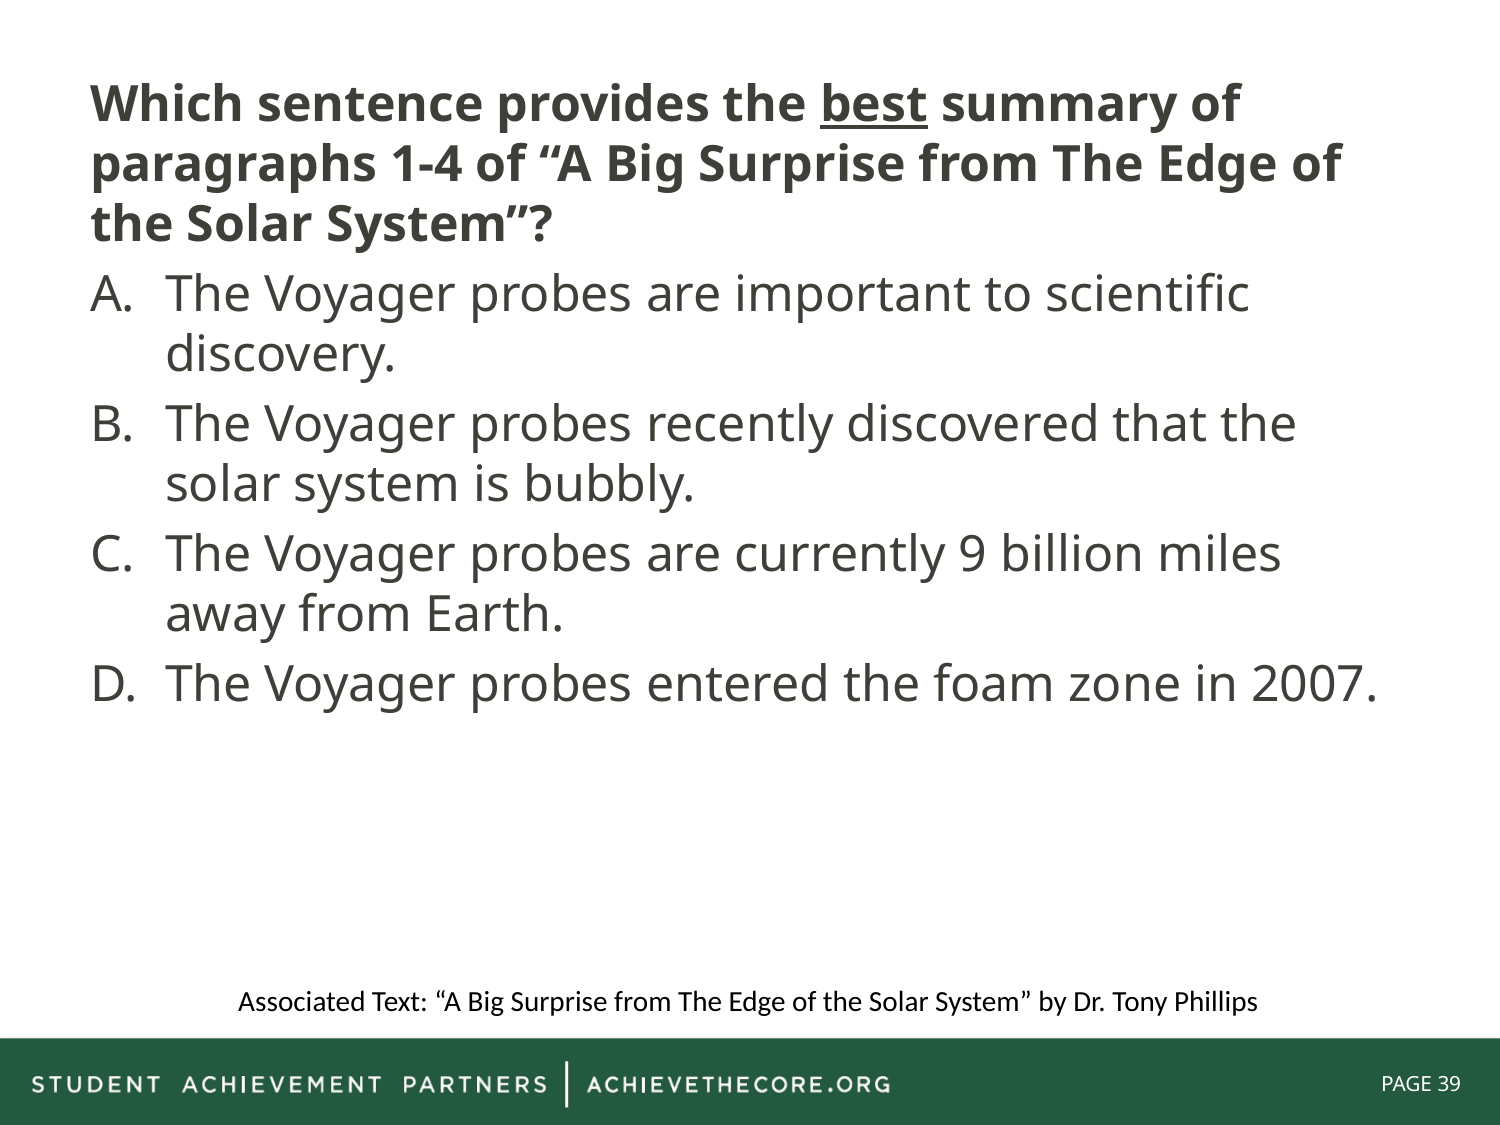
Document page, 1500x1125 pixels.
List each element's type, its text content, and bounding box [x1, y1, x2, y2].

list Which sentence provides the best summary of paragraphs 1-4 of “A Big Surprise from The Edge of the Solar System”? The Voyager probes are important to scientific discovery. The Voyager probes recently discovered that the solar system is bubbly. The Voyager probes are currently 9 billion miles away from Earth. The Voyager probes entered the foam zone in 2007. [75, 64, 1423, 939]
text_box Associated Text: “A Big Surprise from The Edge of the Solar System” by Dr. Tony Phillips [74, 974, 1423, 1025]
